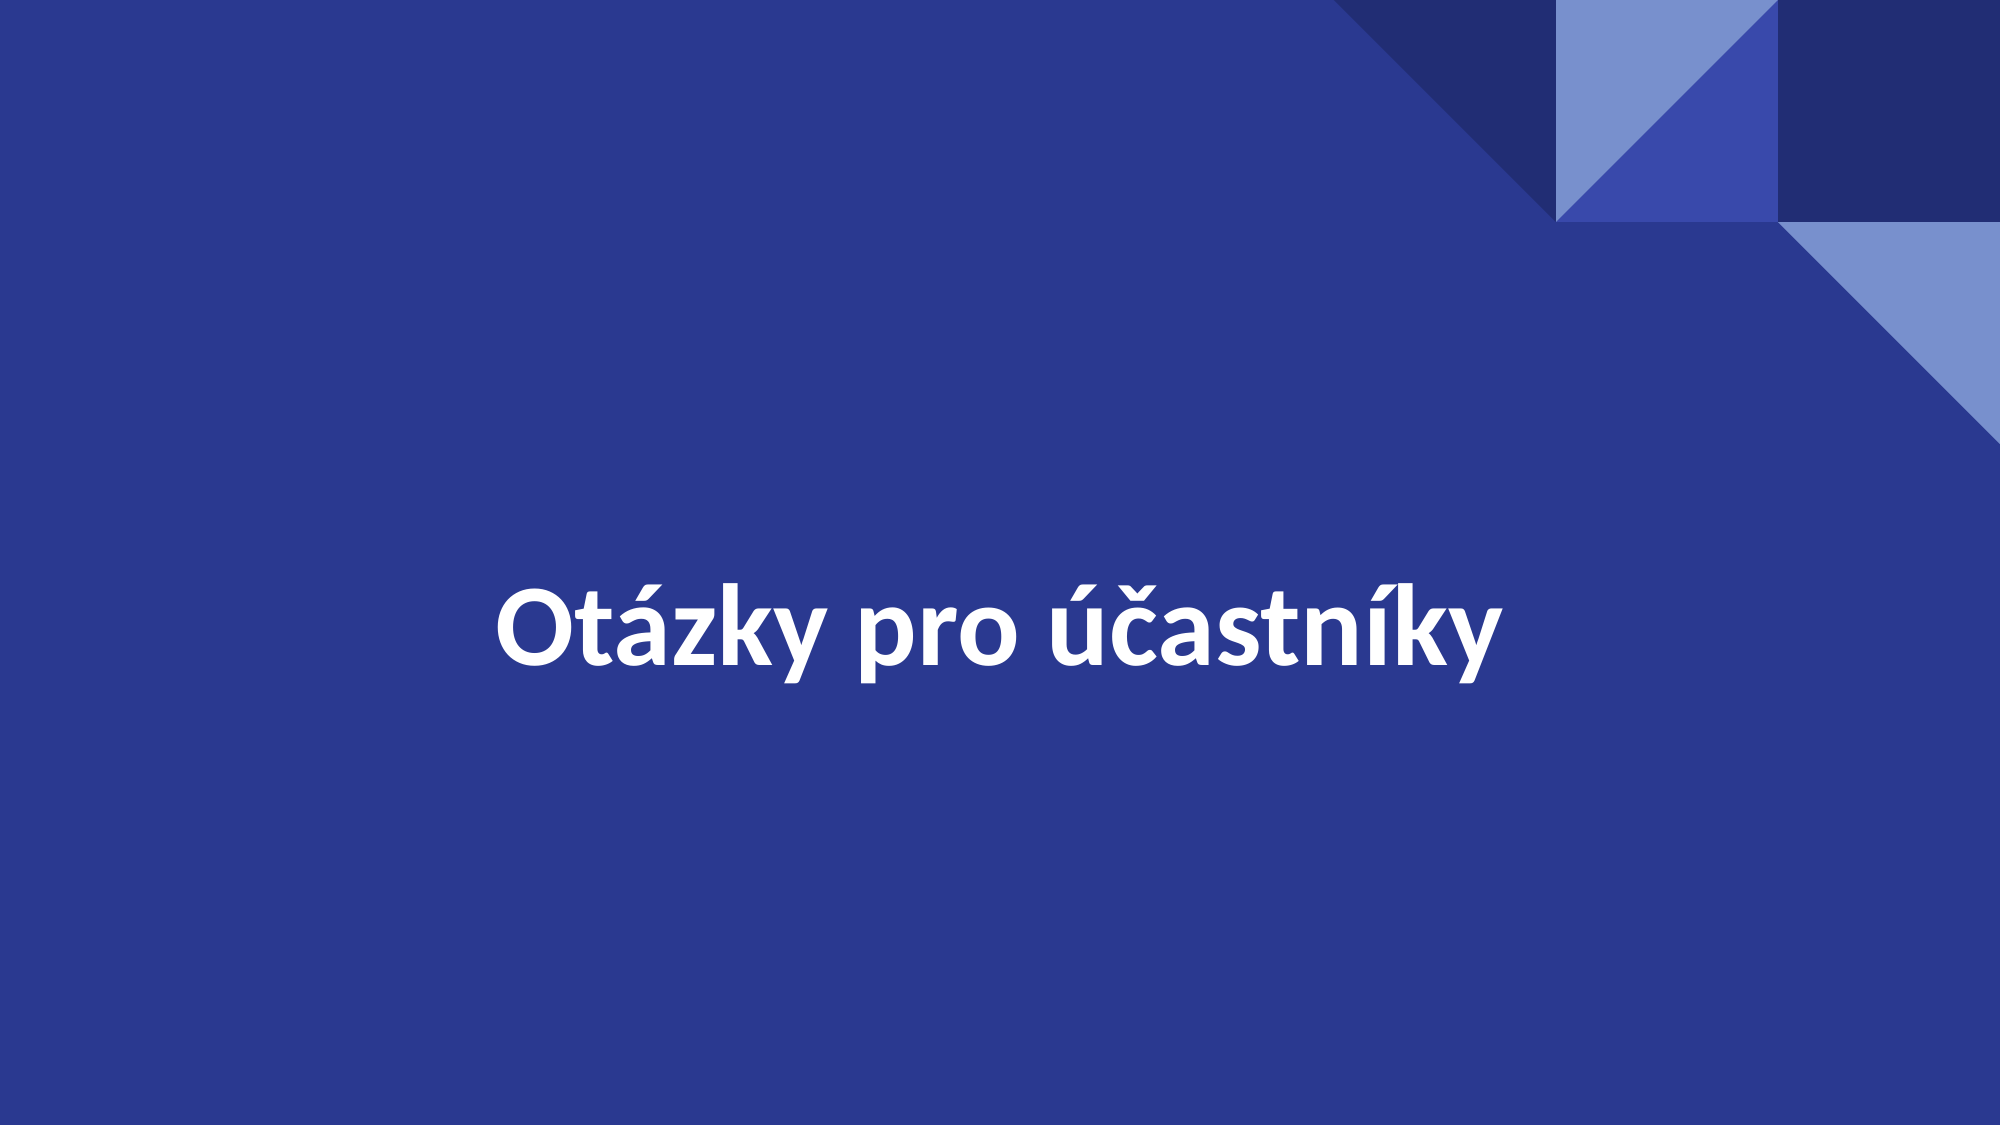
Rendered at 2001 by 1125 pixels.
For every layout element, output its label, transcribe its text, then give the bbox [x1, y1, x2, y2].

title Otázky pro účastníky [249, 363, 1750, 699]
